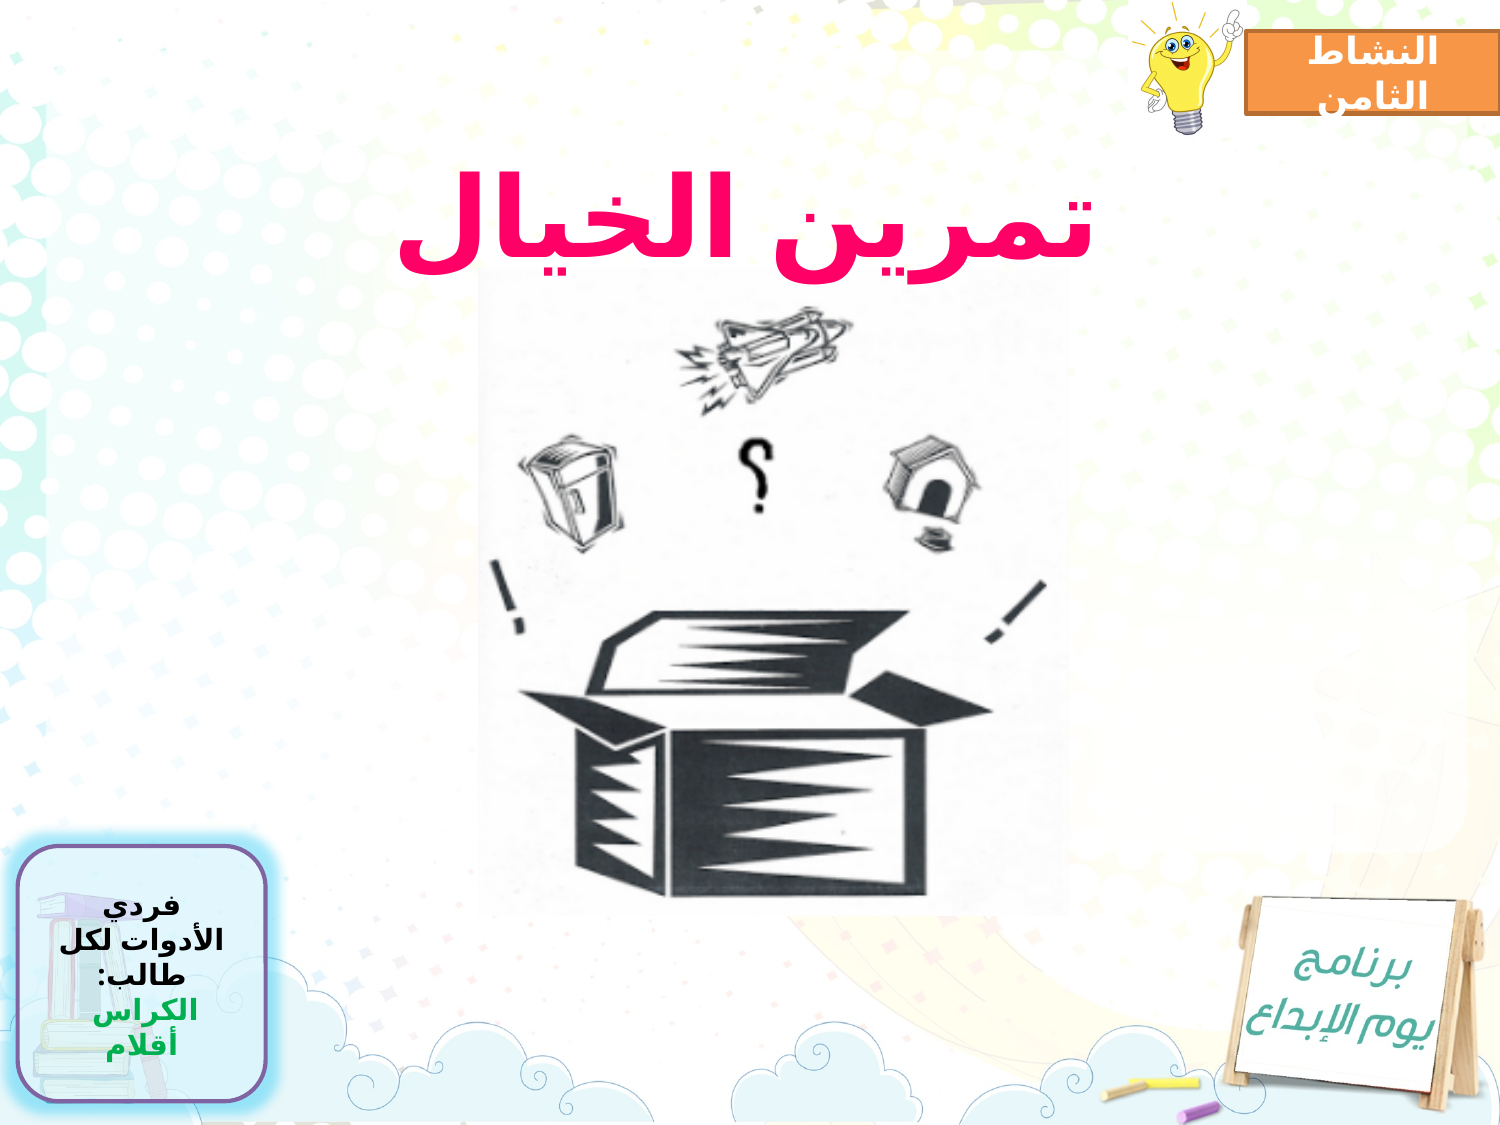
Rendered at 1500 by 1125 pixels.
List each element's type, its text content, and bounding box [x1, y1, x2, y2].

picture [0, 0, 1500, 1125]
text_box النشاط الثامن [1251, 29, 1500, 116]
text_box تمرين الخيال [123, 137, 1371, 367]
text_box فردي الأدوات لكل طالب: الكراس أقلام [15, 843, 268, 1104]
